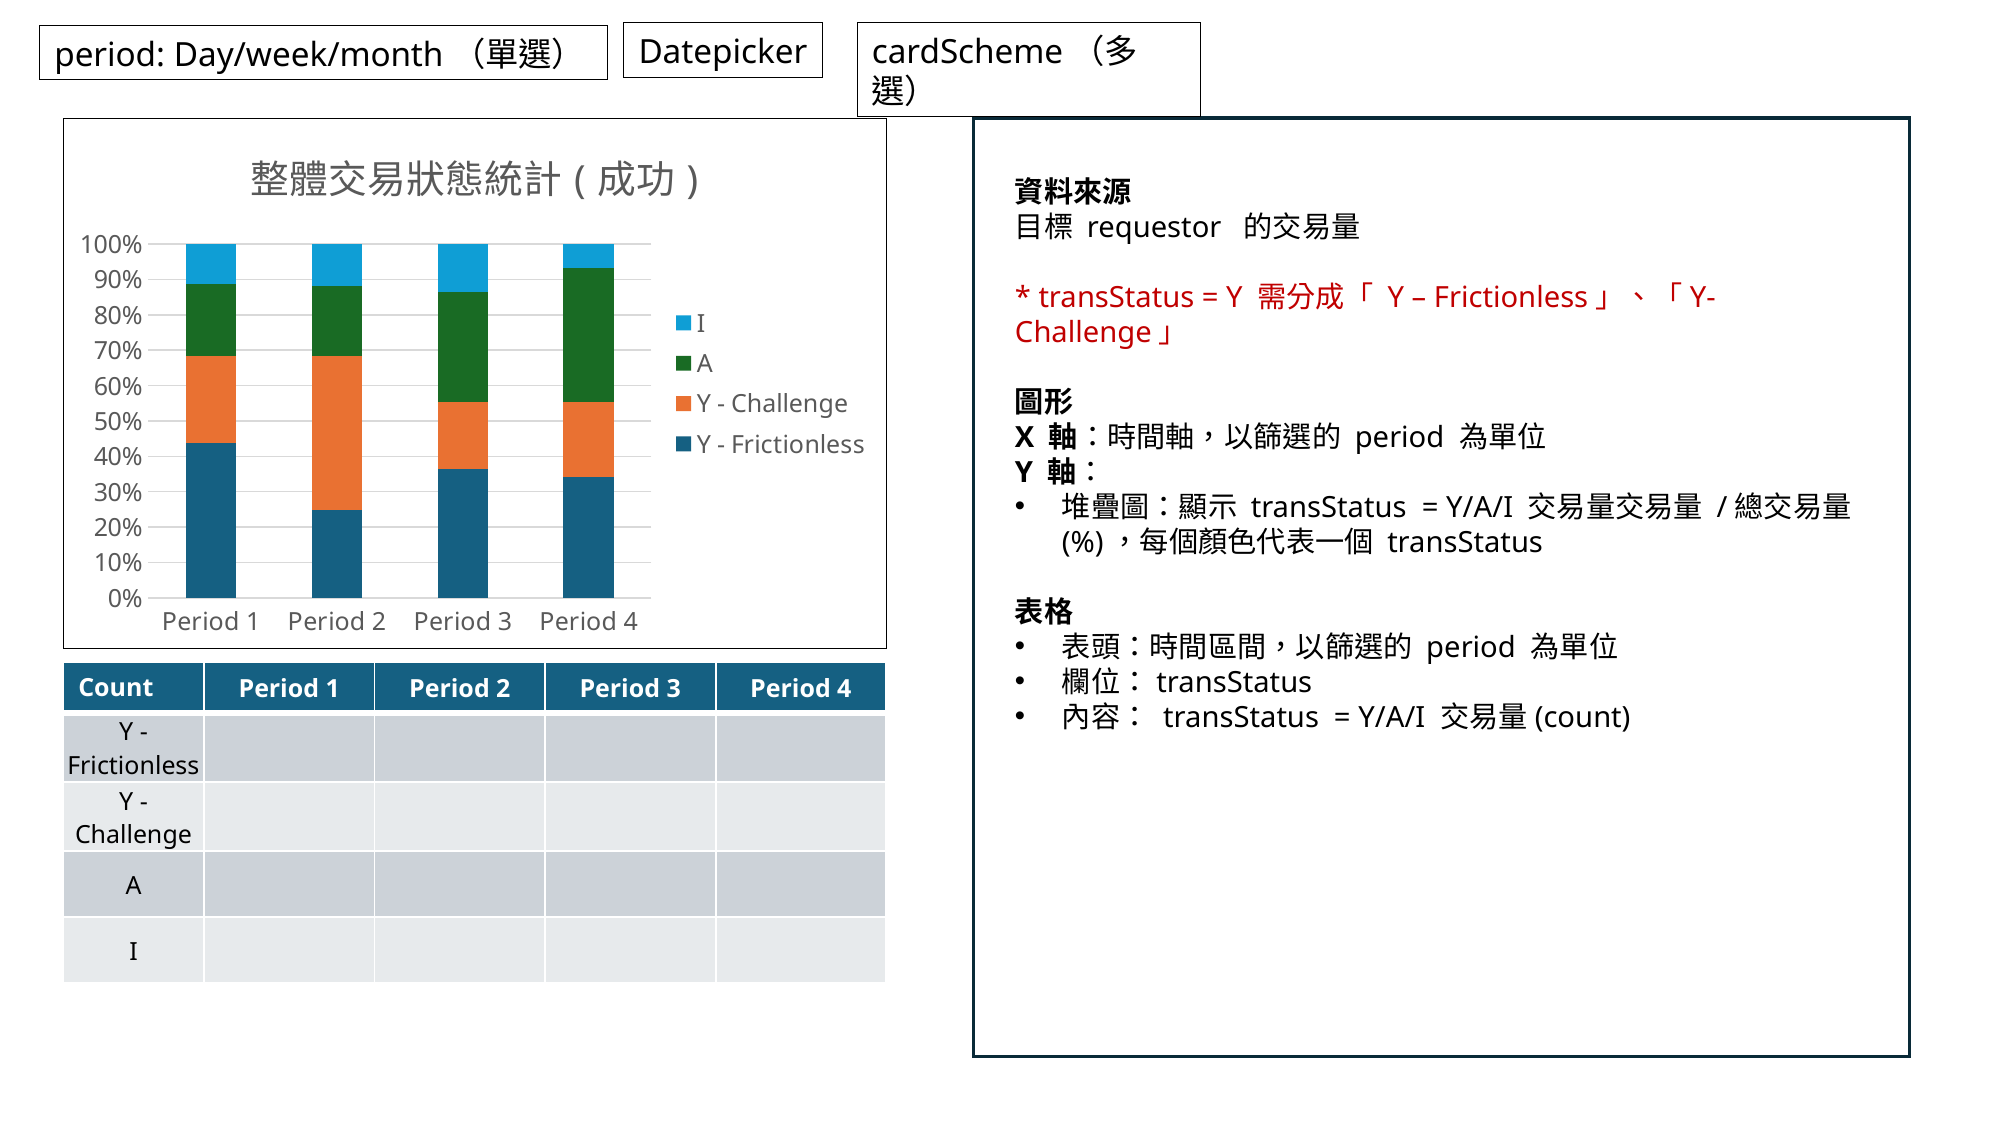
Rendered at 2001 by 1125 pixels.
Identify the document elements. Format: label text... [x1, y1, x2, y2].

table_cell [205, 852, 374, 916]
table_cell Y - Frictionless [64, 716, 203, 781]
table_cell [717, 918, 885, 982]
table_cell [717, 852, 885, 916]
text_box period: Day/week/month（單選） [39, 25, 608, 80]
table_cell [205, 716, 374, 781]
text_box [972, 116, 1911, 1058]
table_header Count [64, 663, 203, 710]
table_cell [375, 918, 544, 982]
table_cell [546, 918, 715, 982]
chart [62, 117, 887, 650]
table_cell [546, 716, 715, 781]
table_cell [717, 783, 885, 850]
table_cell [205, 783, 374, 850]
table_cell [717, 716, 885, 781]
table_header Period 2 [375, 663, 544, 710]
table_header Period 1 [205, 663, 374, 710]
table_cell [546, 852, 715, 916]
table_cell I [64, 918, 203, 982]
text_box cardScheme（多選） [857, 22, 1201, 117]
text_box 資料來源 目標 requestor 的交易量 * transStatus = Y 需分成「 Y – Frictionless」、「Y-Challenge」 圖形 X 軸：時間軸，以篩選的 period 為單位 Y 軸： 堆疊圖：顯示 transStatus = Y/A/I 交易量交易量 /總交易量(%)，每個顏色代表一個 transStatus 表格 表頭：時間區間，以篩選的 period 為單位 欄位：transStatus 內容： transStatus = Y/A/I 交易量(count) [999, 166, 1876, 741]
table_cell A [64, 852, 203, 916]
table_cell Y - Challenge [64, 783, 203, 850]
table_cell [375, 852, 544, 916]
table_cell [205, 918, 374, 982]
table_cell [375, 716, 544, 781]
text_box Datepicker [623, 22, 823, 78]
table_header Period 3 [546, 663, 715, 710]
table_header Period 4 [717, 663, 885, 710]
table_cell [546, 783, 715, 850]
table_cell [375, 783, 544, 850]
